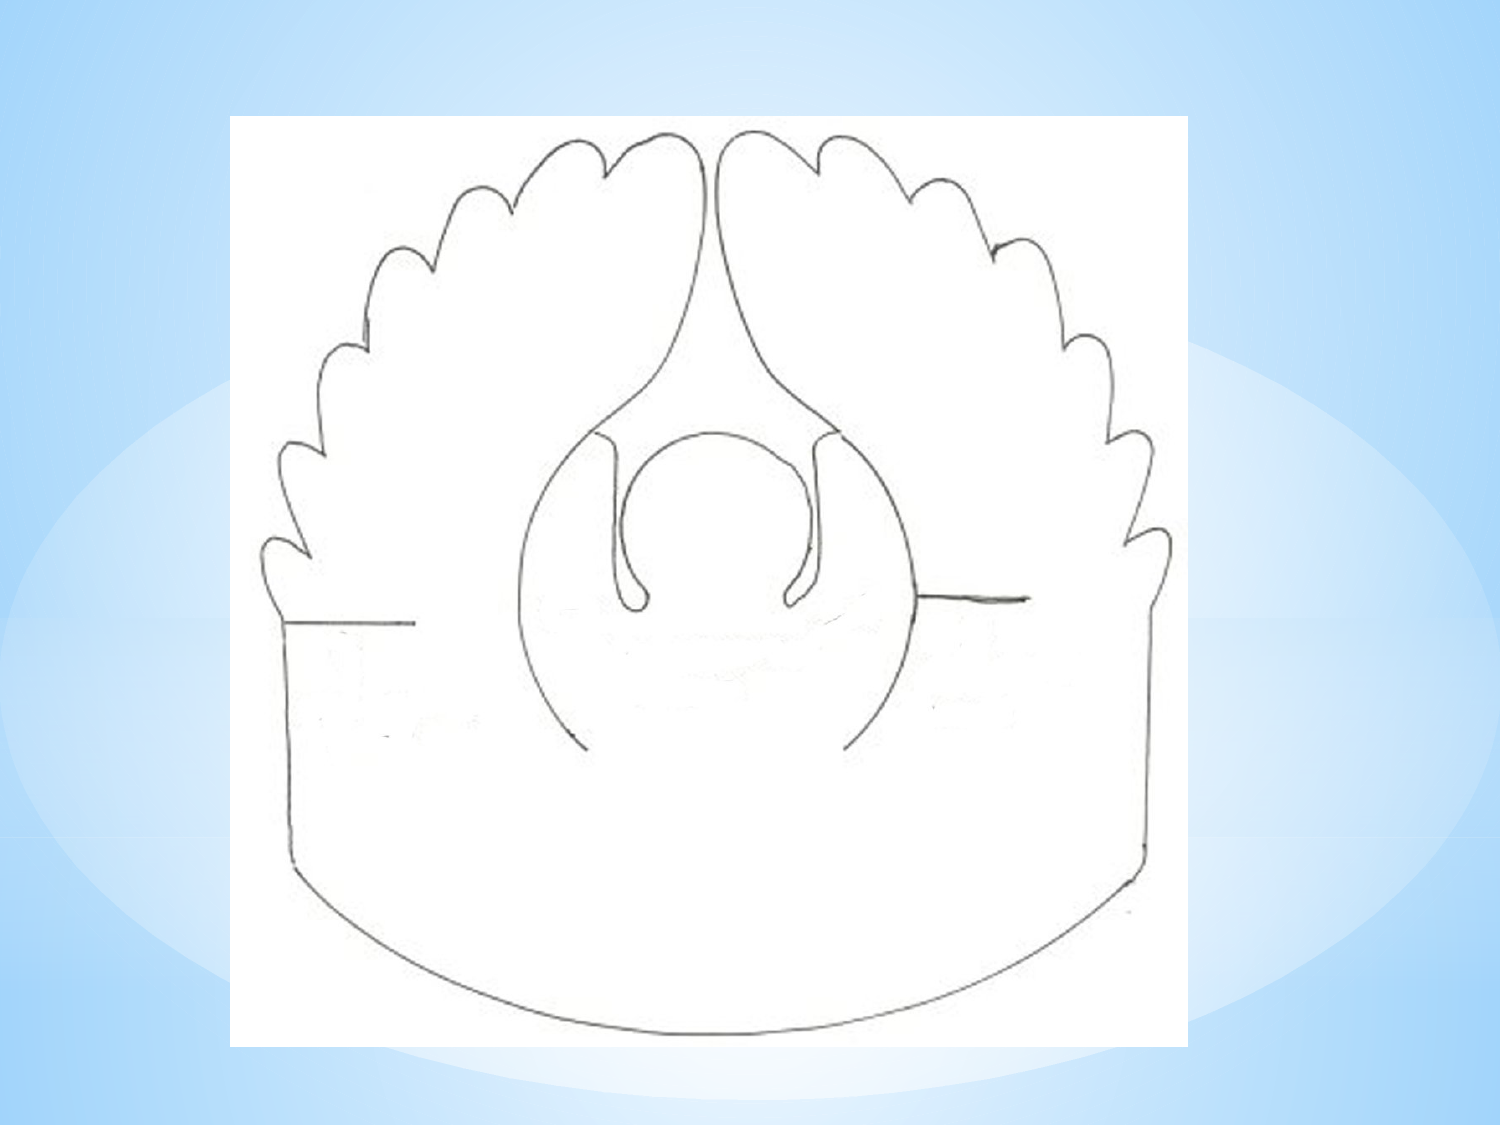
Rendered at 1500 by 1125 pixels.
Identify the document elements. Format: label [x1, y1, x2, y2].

picture [229, 116, 1188, 1048]
